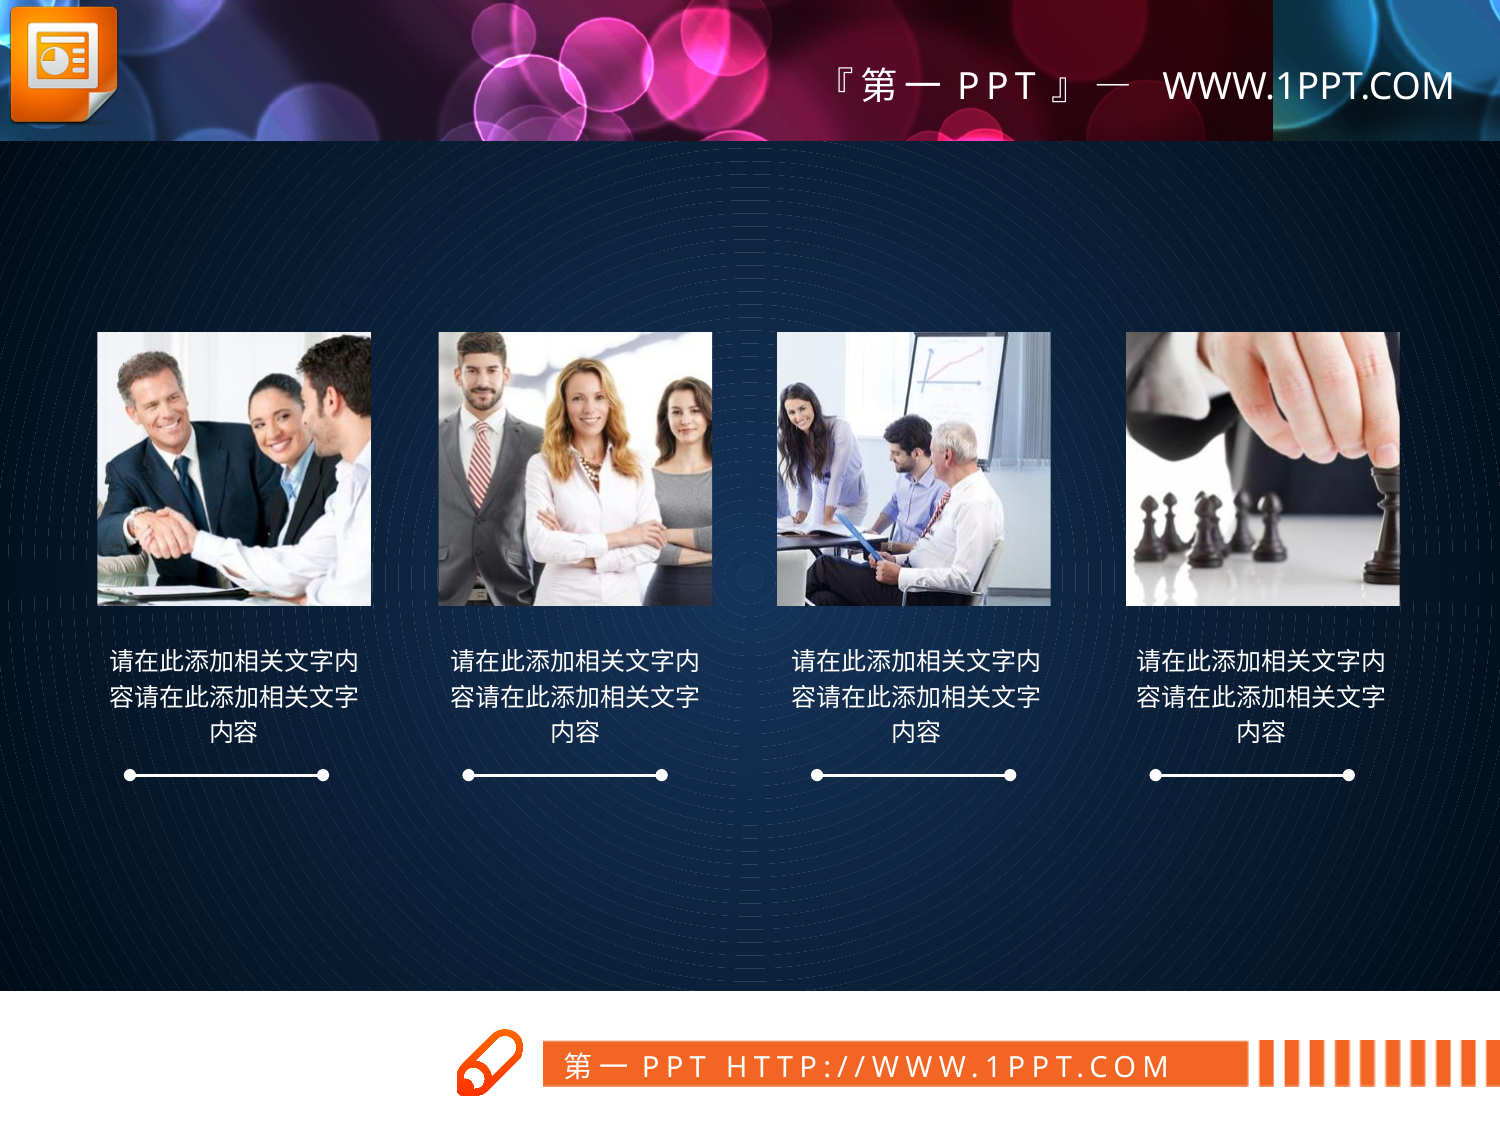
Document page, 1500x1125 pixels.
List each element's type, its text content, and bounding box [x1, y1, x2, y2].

text_box 请在此添加相关文字内容请在此添加相关文字内容 [779, 633, 1054, 753]
picture [438, 331, 713, 606]
picture [776, 332, 1051, 607]
picture [1125, 332, 1400, 607]
picture [0, 0, 1500, 141]
text_box 请在此添加相关文字内容请在此添加相关文字内容 [438, 633, 713, 753]
text_box 请在此添加相关文字内容请在此添加相关文字内容 [97, 633, 371, 753]
picture [97, 331, 372, 606]
text_box 请在此添加相关文字内容请在此添加相关文字内容 [1124, 633, 1399, 753]
picture [543, 1040, 1500, 1087]
